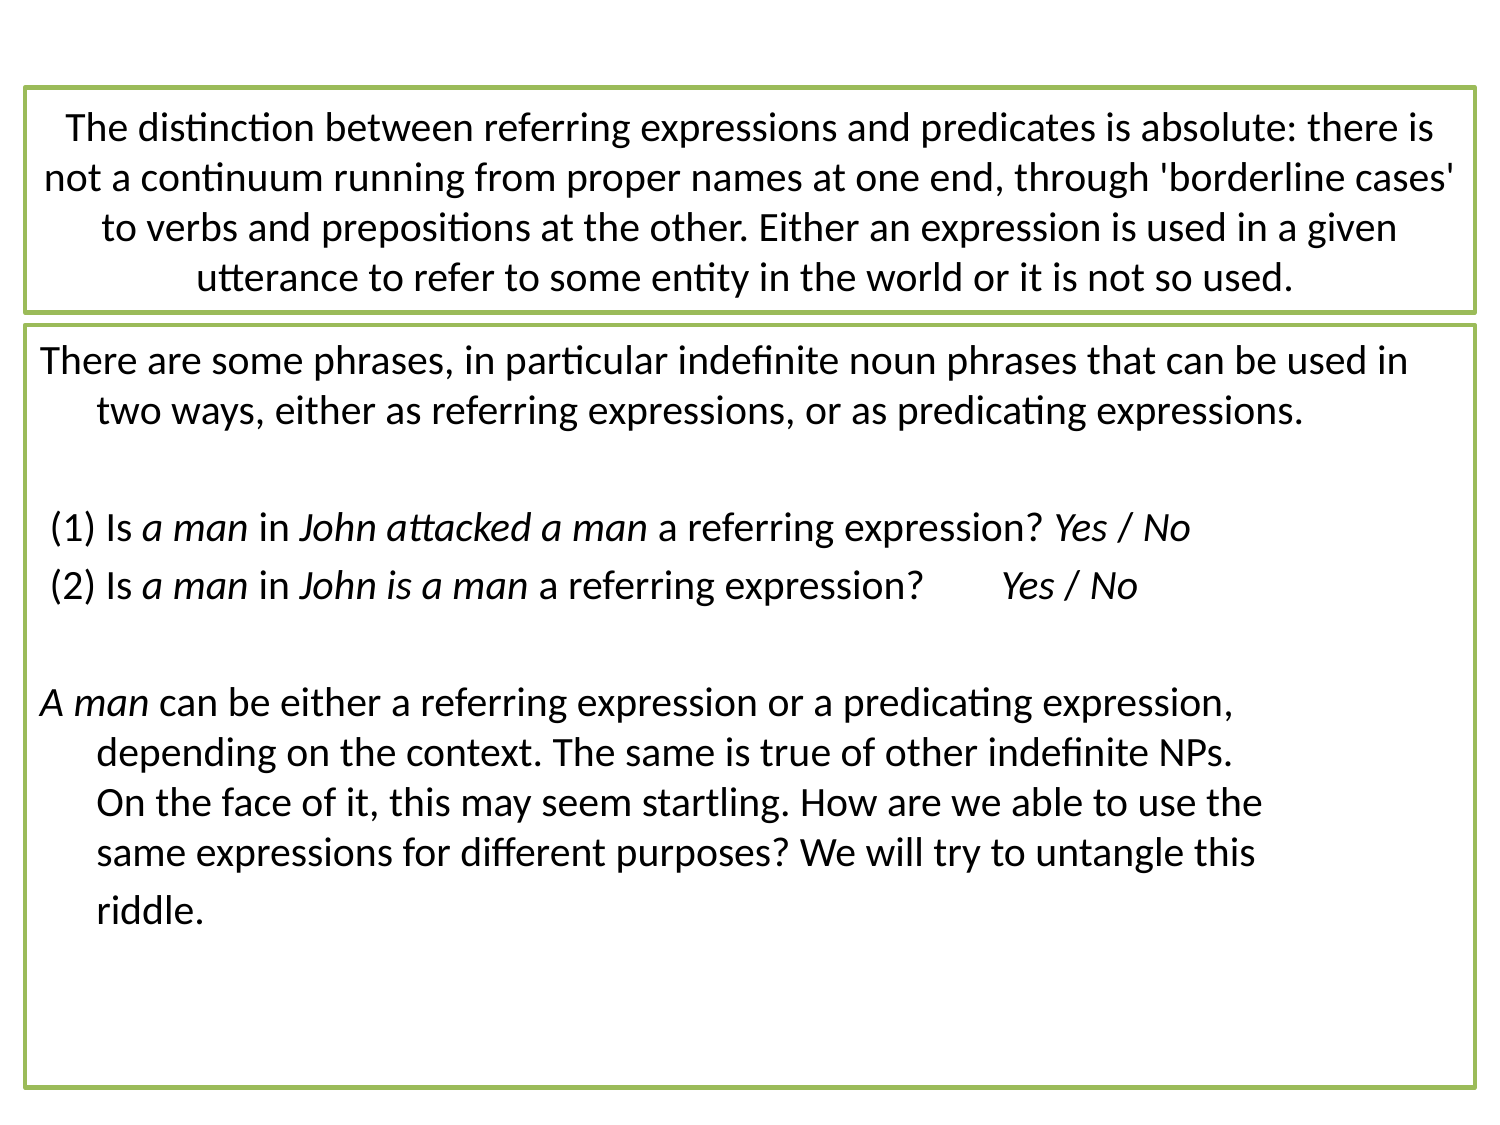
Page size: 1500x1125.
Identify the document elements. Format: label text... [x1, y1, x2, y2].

list There are some phrases, in particular indefinite noun phrases that can be used in two ways, either as referring expressions, or as predicating expressions. (1) Is a man in John attacked a man a referring expression? Yes / No (2) Is a man in John is a man a referring expression? Yes / No A man can be either a referring expression or a predicating expression, depending on the context. The same is true of other indefinite NPs. On the face of it, this may seem startling. How are we able to use the same expressions for different purposes? We will try to untangle this riddle. [23, 323, 1477, 1090]
title The distinction between referring expressions and predicates is absolute: there is not a continuum running from proper names at one end, through 'borderline cases' to verbs and prepositions at the other. Either an expression is used in a given utterance to refer to some entity in the world or it is not so used. [23, 85, 1477, 315]
